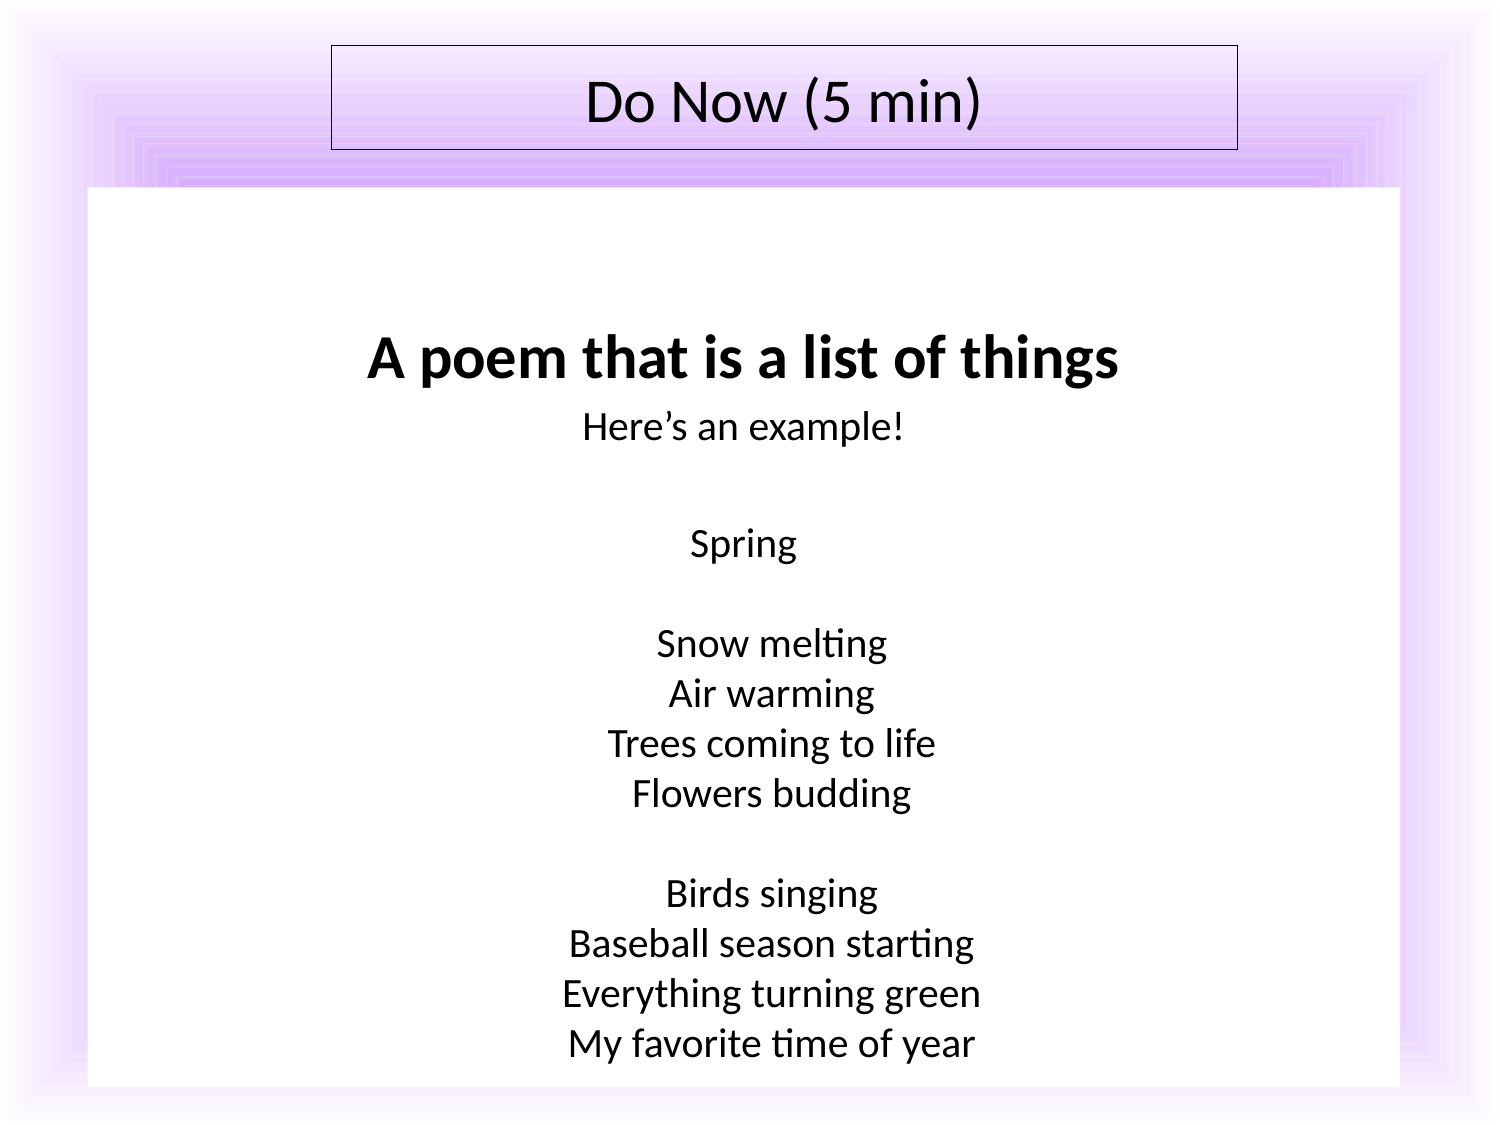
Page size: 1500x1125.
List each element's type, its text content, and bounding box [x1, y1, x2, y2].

list What is a catalogue poem?  [93, 0, 1407, 725]
text_box Do Now (5 min) [331, 45, 1238, 150]
text_box A poem that is a list of things Here’s an example! Spring Snow melting Air warming Trees coming to life Flowers budding Birds singing Baseball season starting Everything turning green My favorite time of year [87, 187, 1400, 1088]
